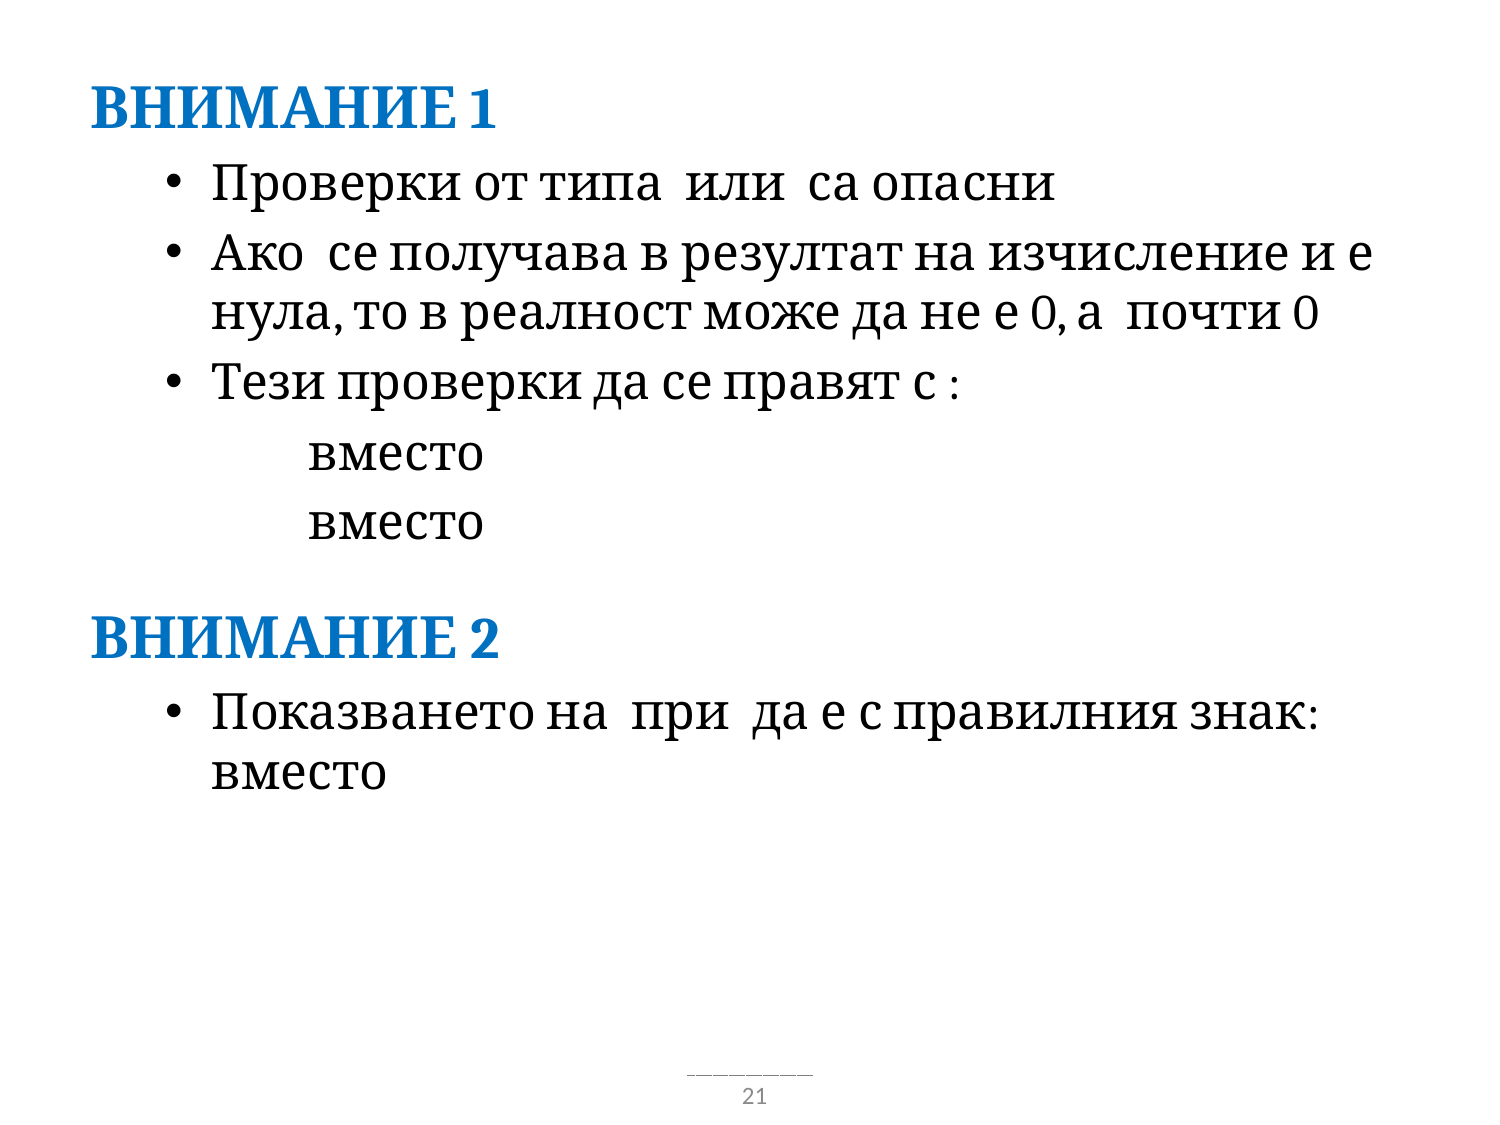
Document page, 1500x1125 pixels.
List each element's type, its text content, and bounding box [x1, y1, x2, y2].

slide_number 21 [579, 1065, 930, 1125]
